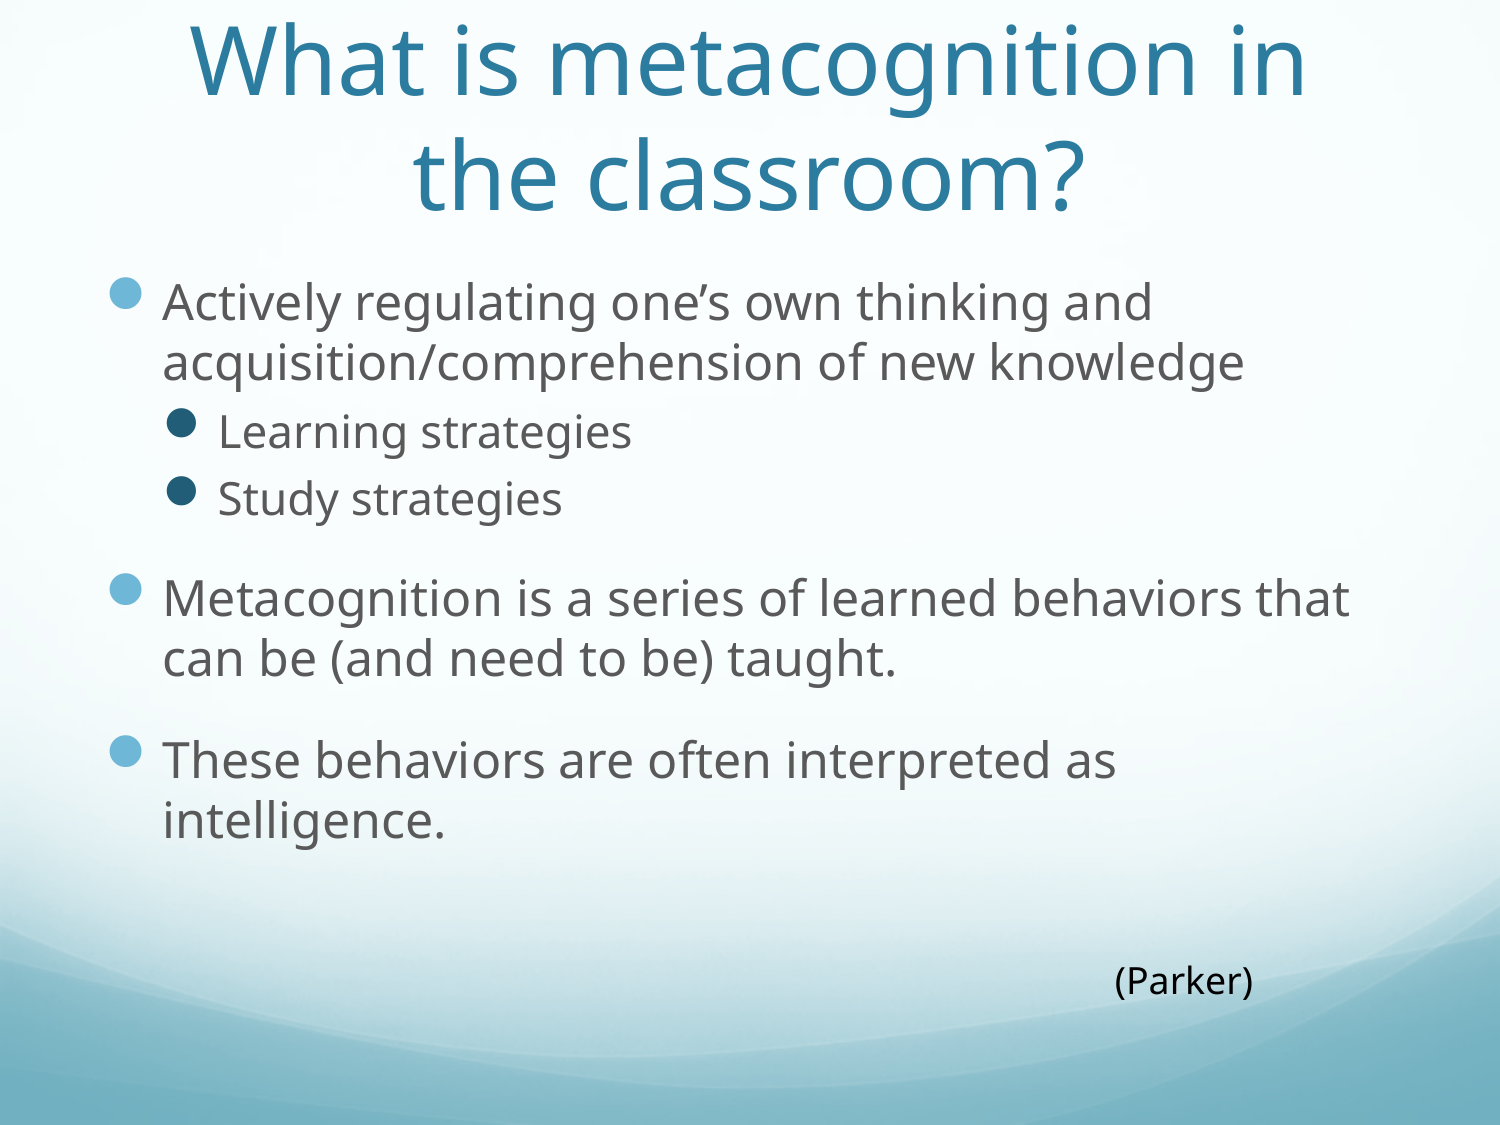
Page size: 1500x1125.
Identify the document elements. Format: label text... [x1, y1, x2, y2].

text_box (Parker) [1100, 949, 1425, 1010]
list Actively regulating one’s own thinking and acquisition/comprehension of new knowledge Learning strategies Study strategies Metacognition is a series of learned behaviors that can be (and need to be) taught. These behaviors are often interpreted as intelligence. [90, 262, 1410, 975]
title What is metacognition in the classroom? [90, 17, 1410, 237]
